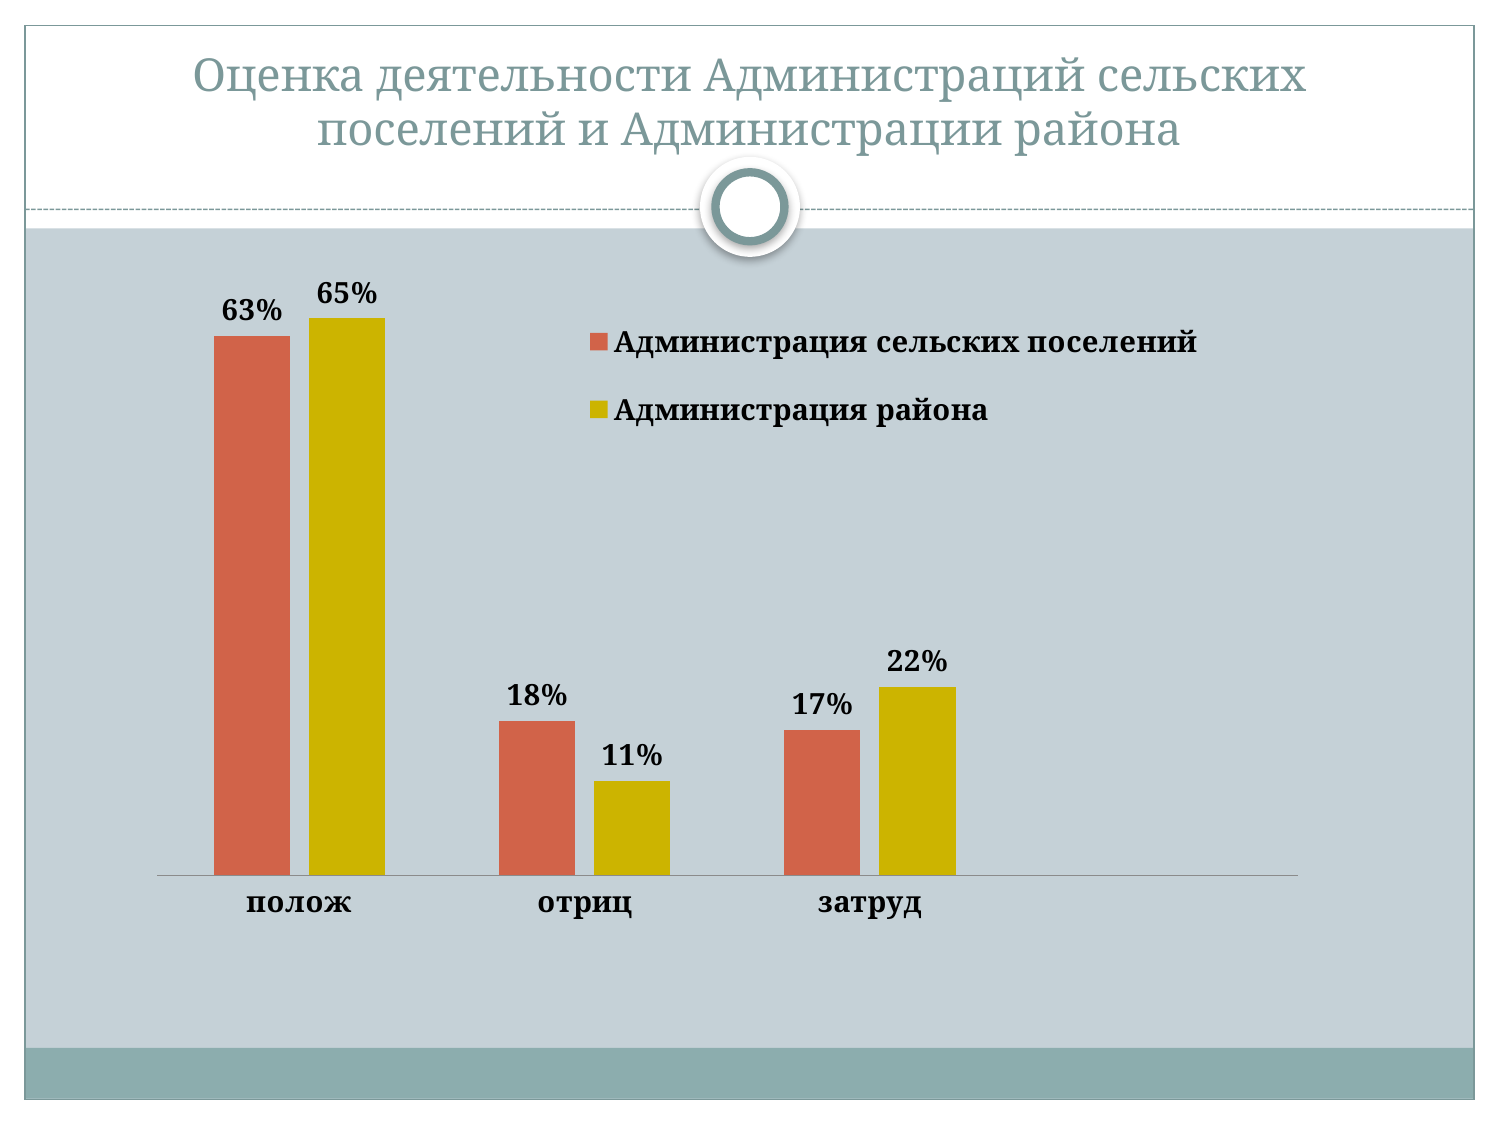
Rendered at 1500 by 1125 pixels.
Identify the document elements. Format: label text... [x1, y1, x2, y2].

title Оценка деятельности Администраций сельских поселений и Администрации района [49, 37, 1450, 162]
chart [155, 191, 1344, 933]
